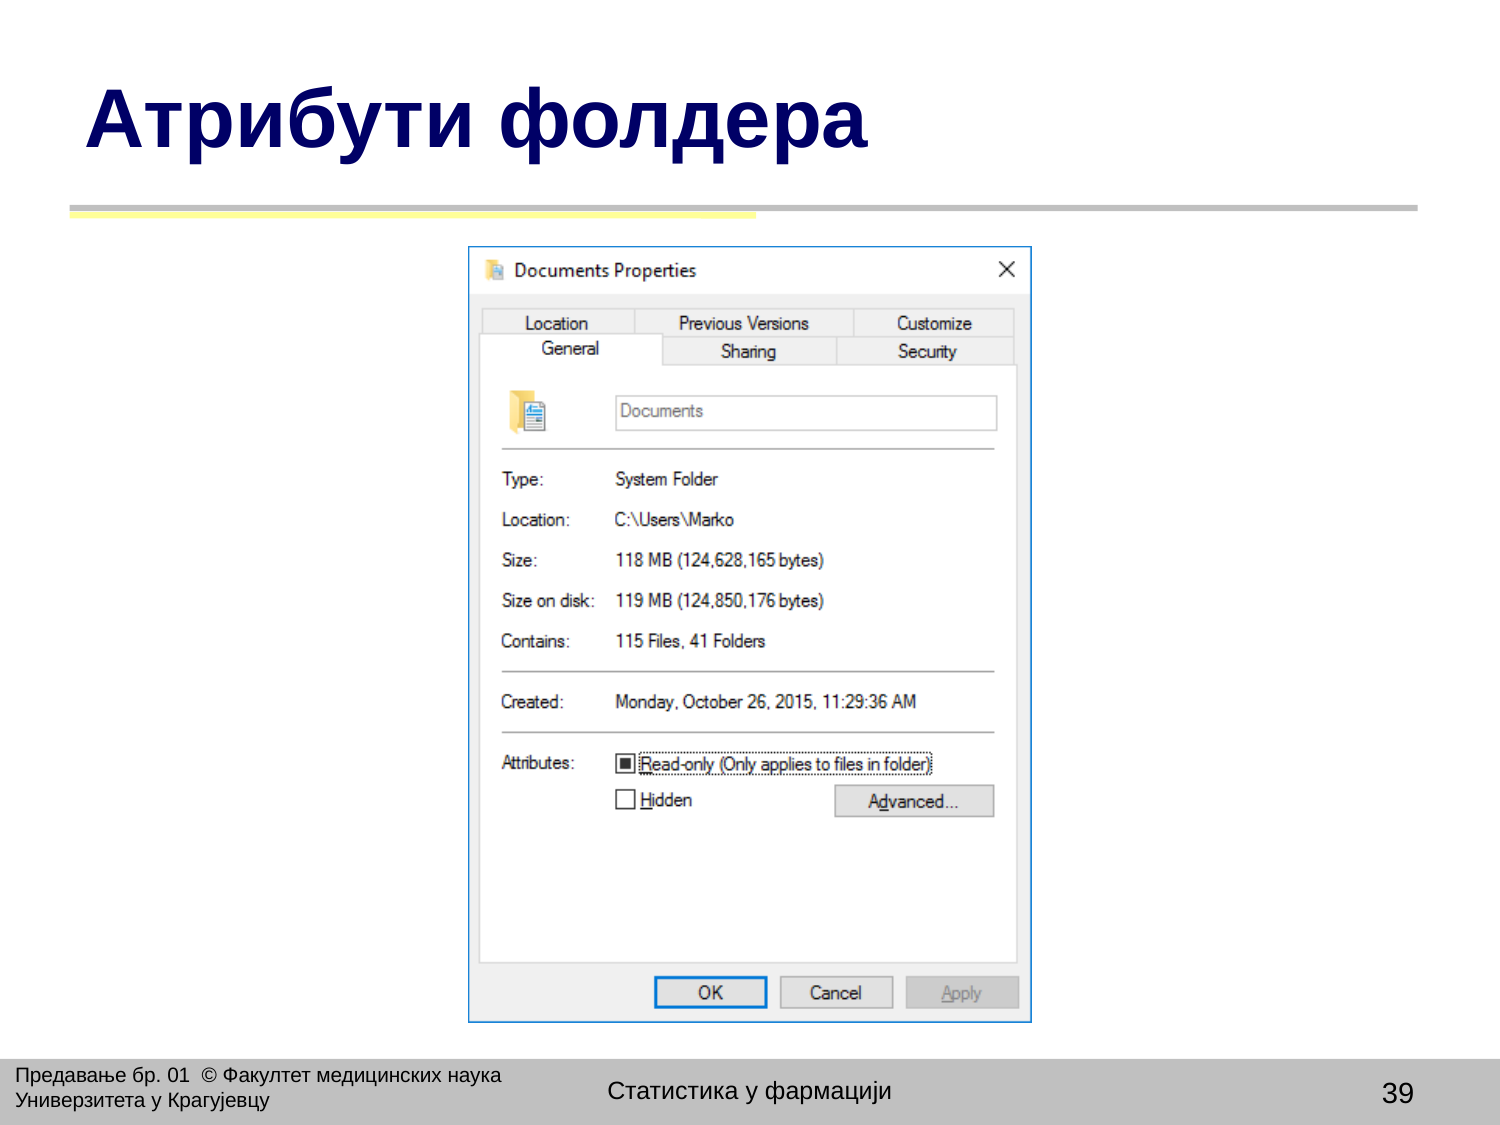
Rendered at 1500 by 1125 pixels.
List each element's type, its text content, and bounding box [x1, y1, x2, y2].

slide_number Предавање бр. 01 © Факултет медицинских наука Универзитета у Крагујевцу [0, 1053, 614, 1108]
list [467, 246, 1033, 1023]
title Атрибути фолдера [69, 19, 1426, 208]
footer Статистика у фармацији [512, 1066, 988, 1125]
slide_number 39 [1079, 1066, 1430, 1125]
